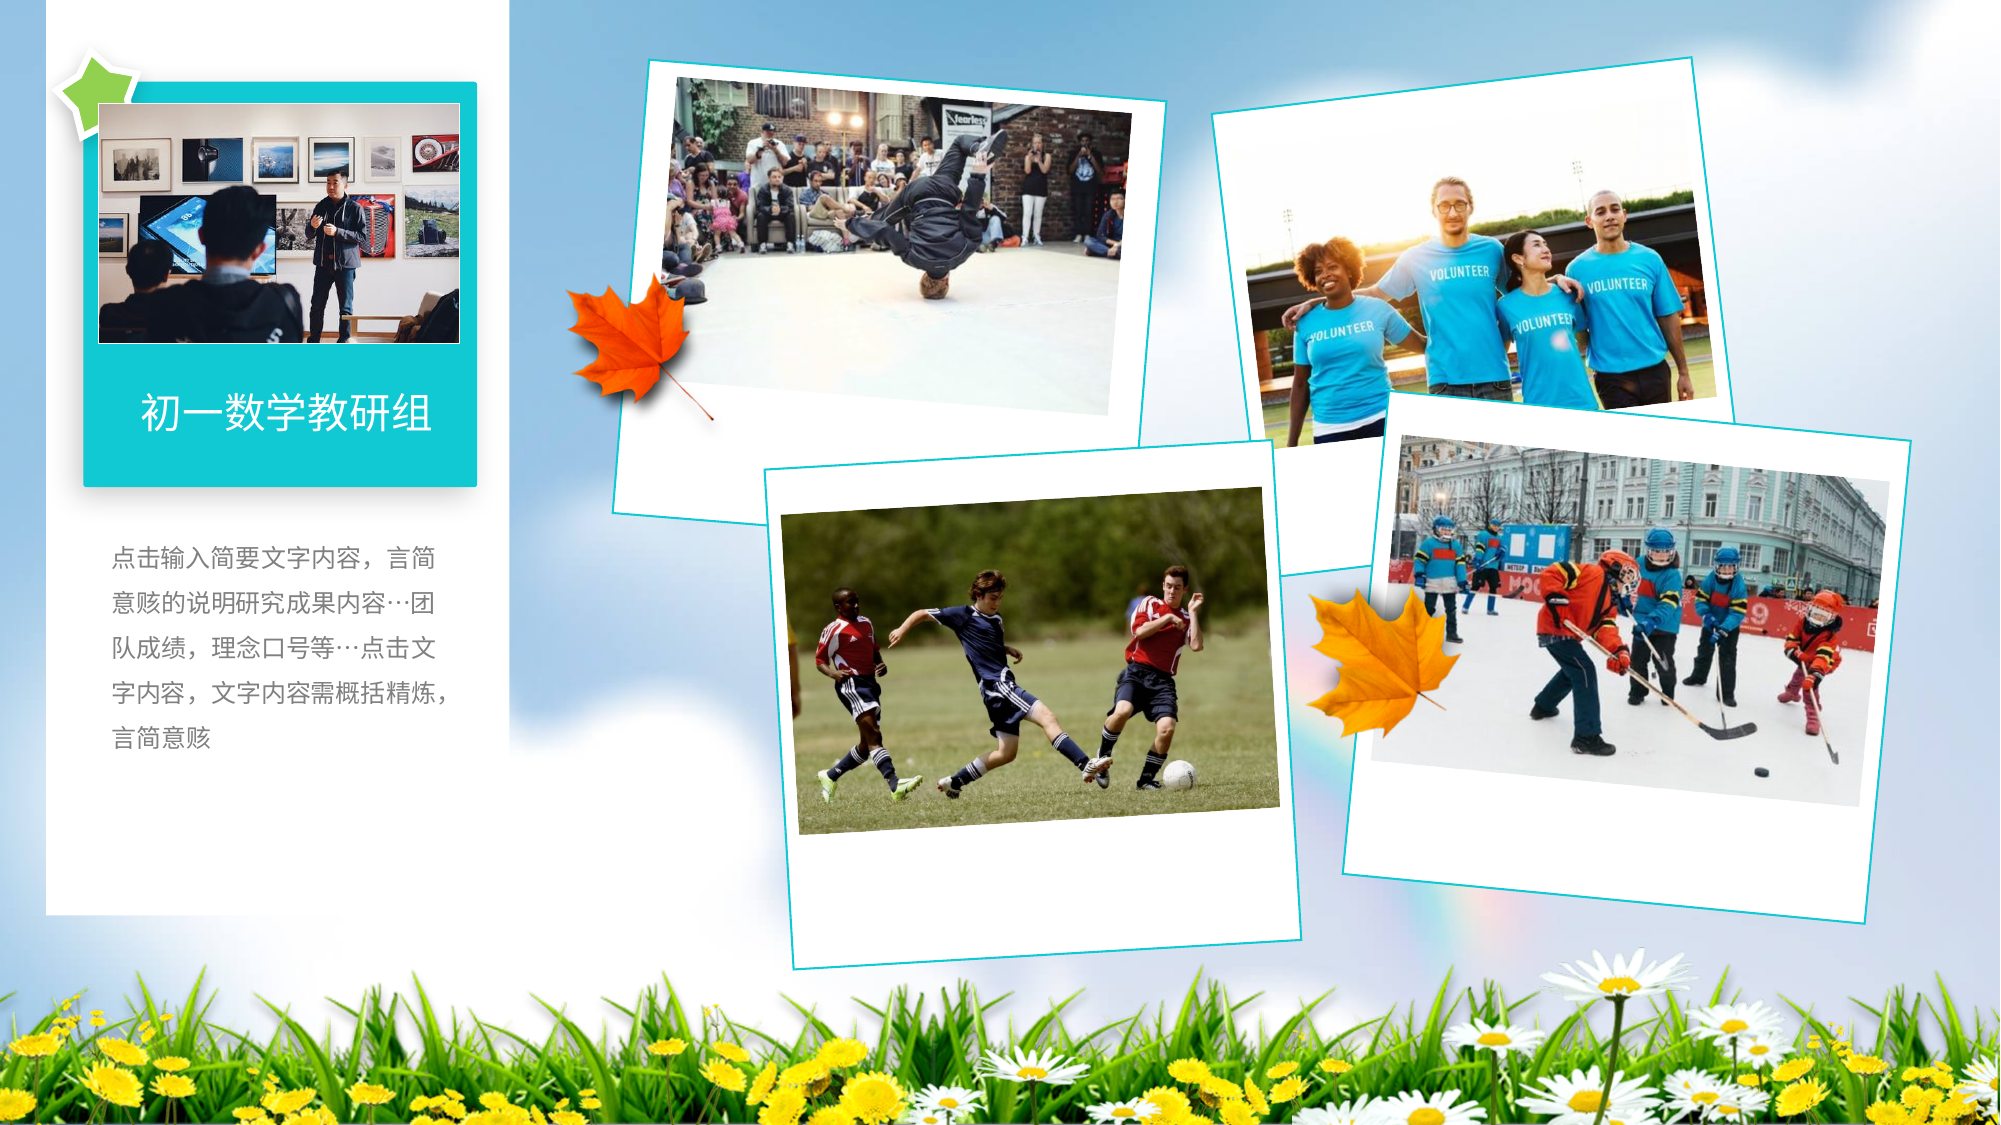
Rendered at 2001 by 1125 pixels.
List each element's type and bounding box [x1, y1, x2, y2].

text_box [0, 934, 2000, 1125]
picture [0, 0, 2000, 934]
text_box [778, 454, 1288, 956]
text_box [630, 79, 1150, 535]
text_box [1364, 414, 1889, 900]
text_box [1237, 84, 1721, 552]
text_box [83, 81, 478, 488]
